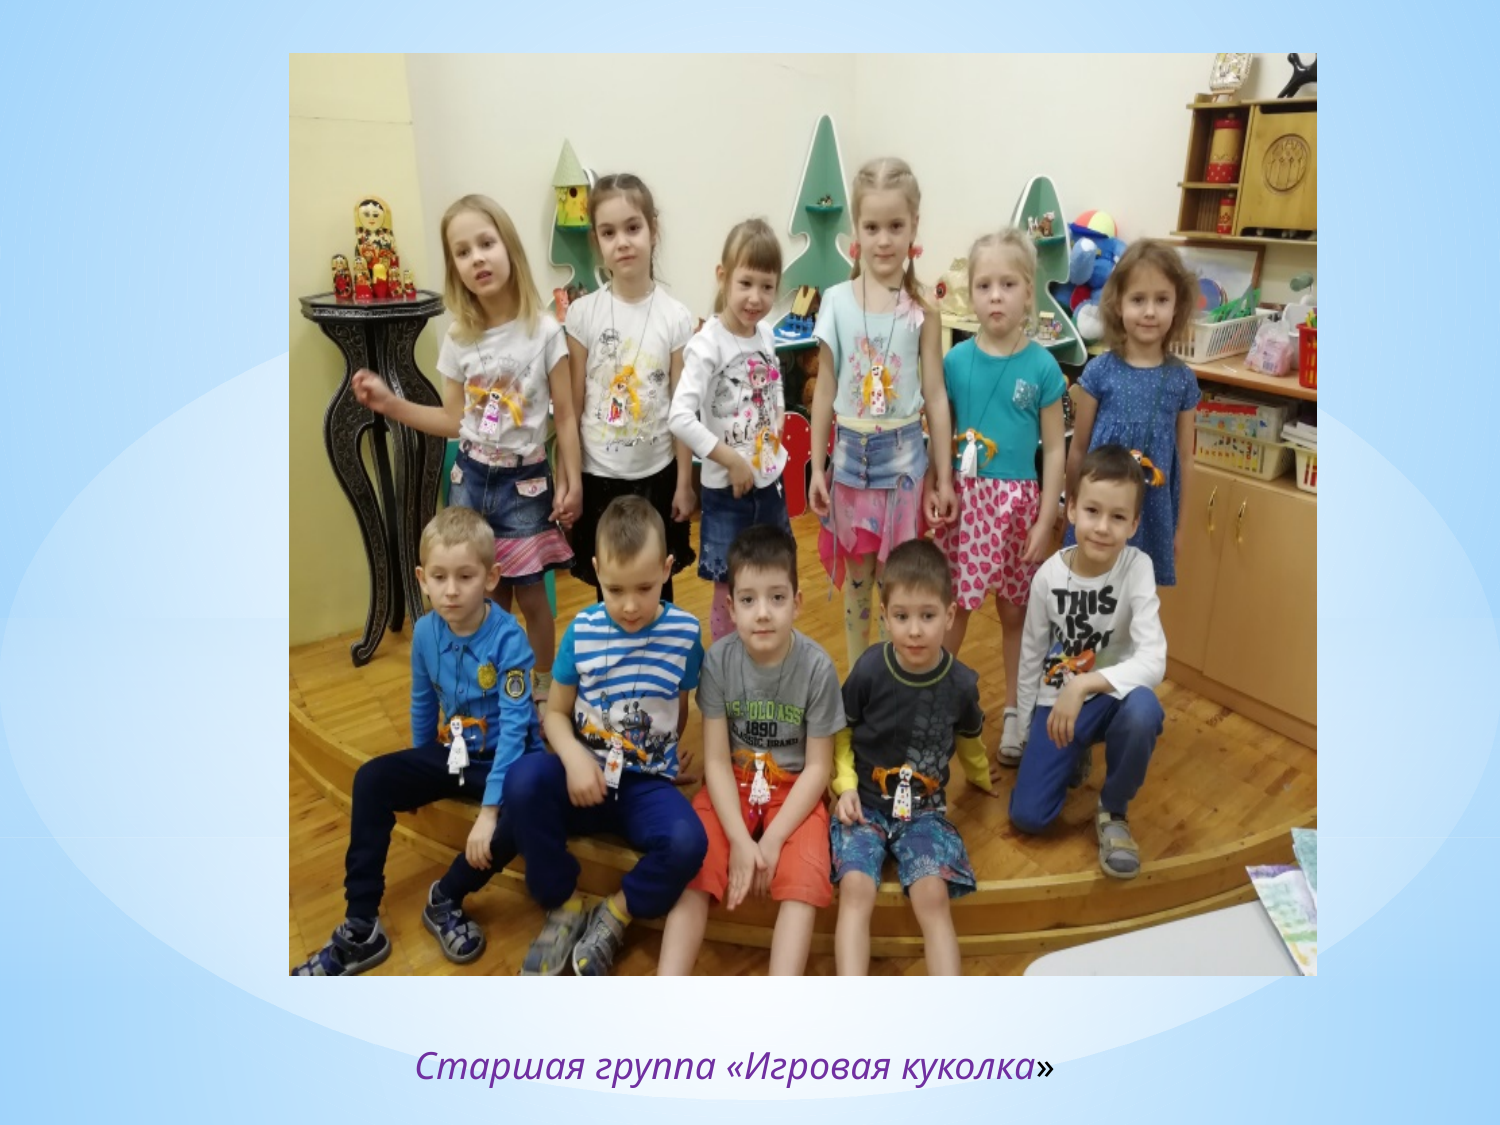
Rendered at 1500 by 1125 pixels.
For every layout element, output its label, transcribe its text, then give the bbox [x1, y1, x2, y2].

picture [288, 53, 1318, 977]
text_box Старшая группа «Игровая куколка» [399, 1034, 1070, 1095]
